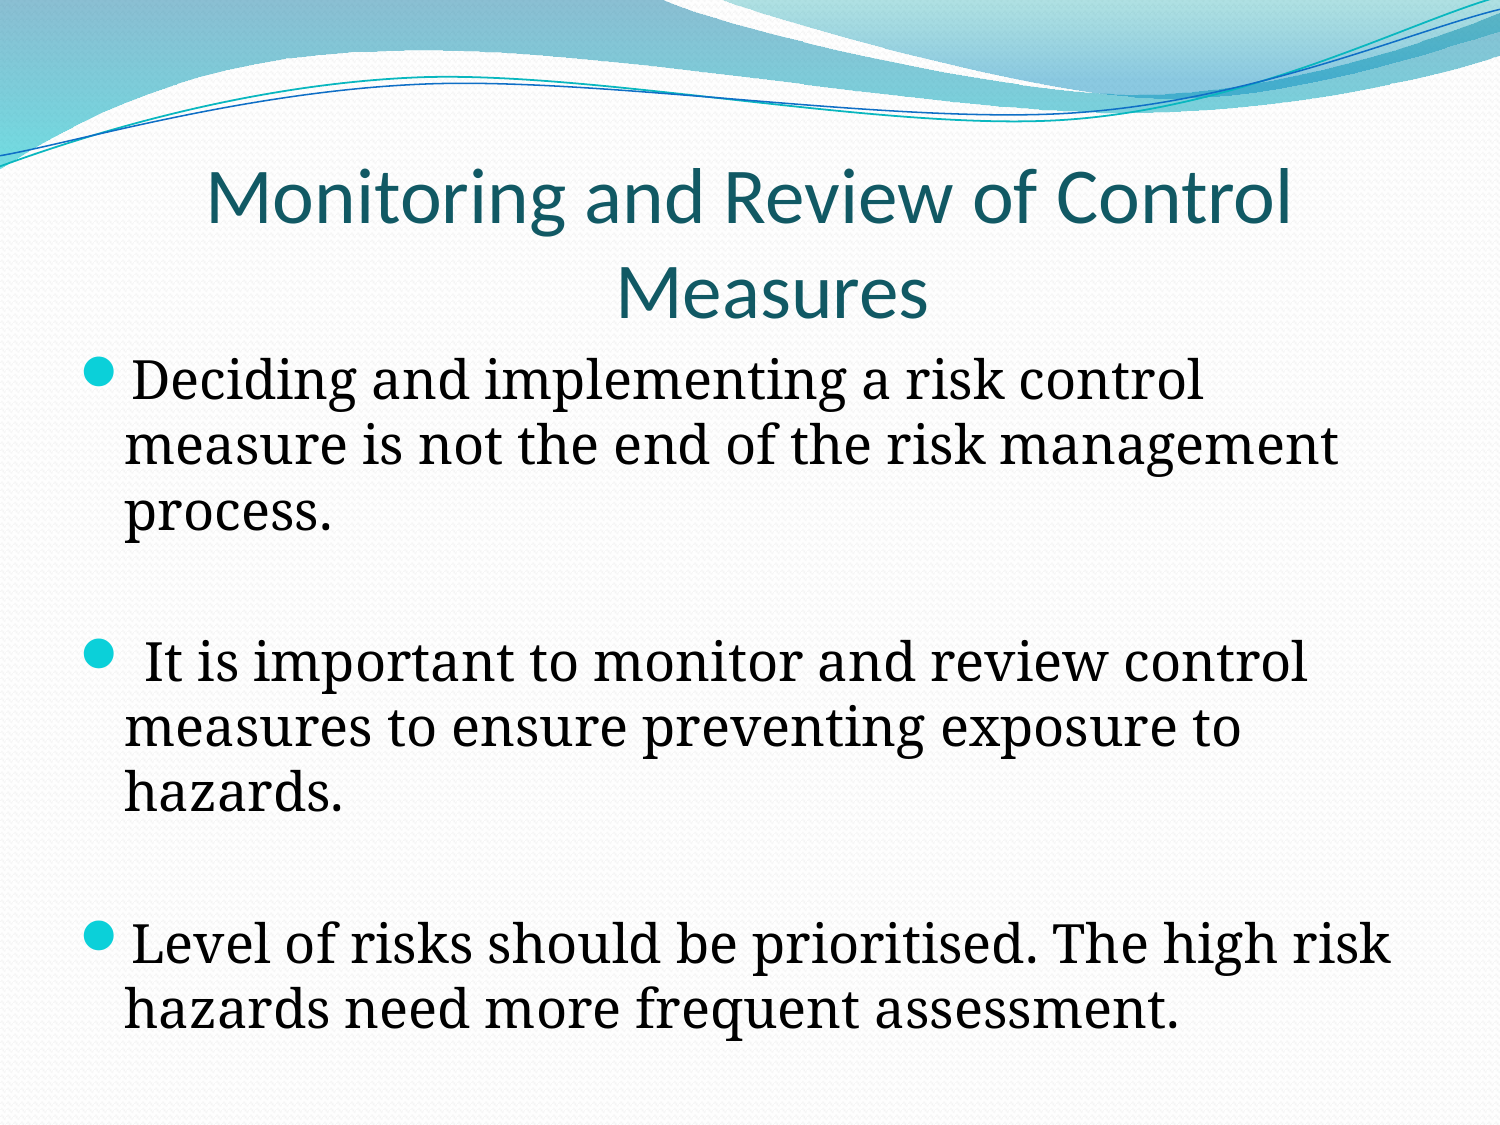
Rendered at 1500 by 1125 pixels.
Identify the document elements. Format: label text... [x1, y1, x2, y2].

list Monitoring and Review of Control Measures Deciding and implementing a risk control measure is not the end of the risk management process. It is important to monitor and review control measures to ensure preventing exposure to hazards. Level of risks should be prioritised. The high risk hazards need more frequent assessment. [64, 137, 1436, 1071]
